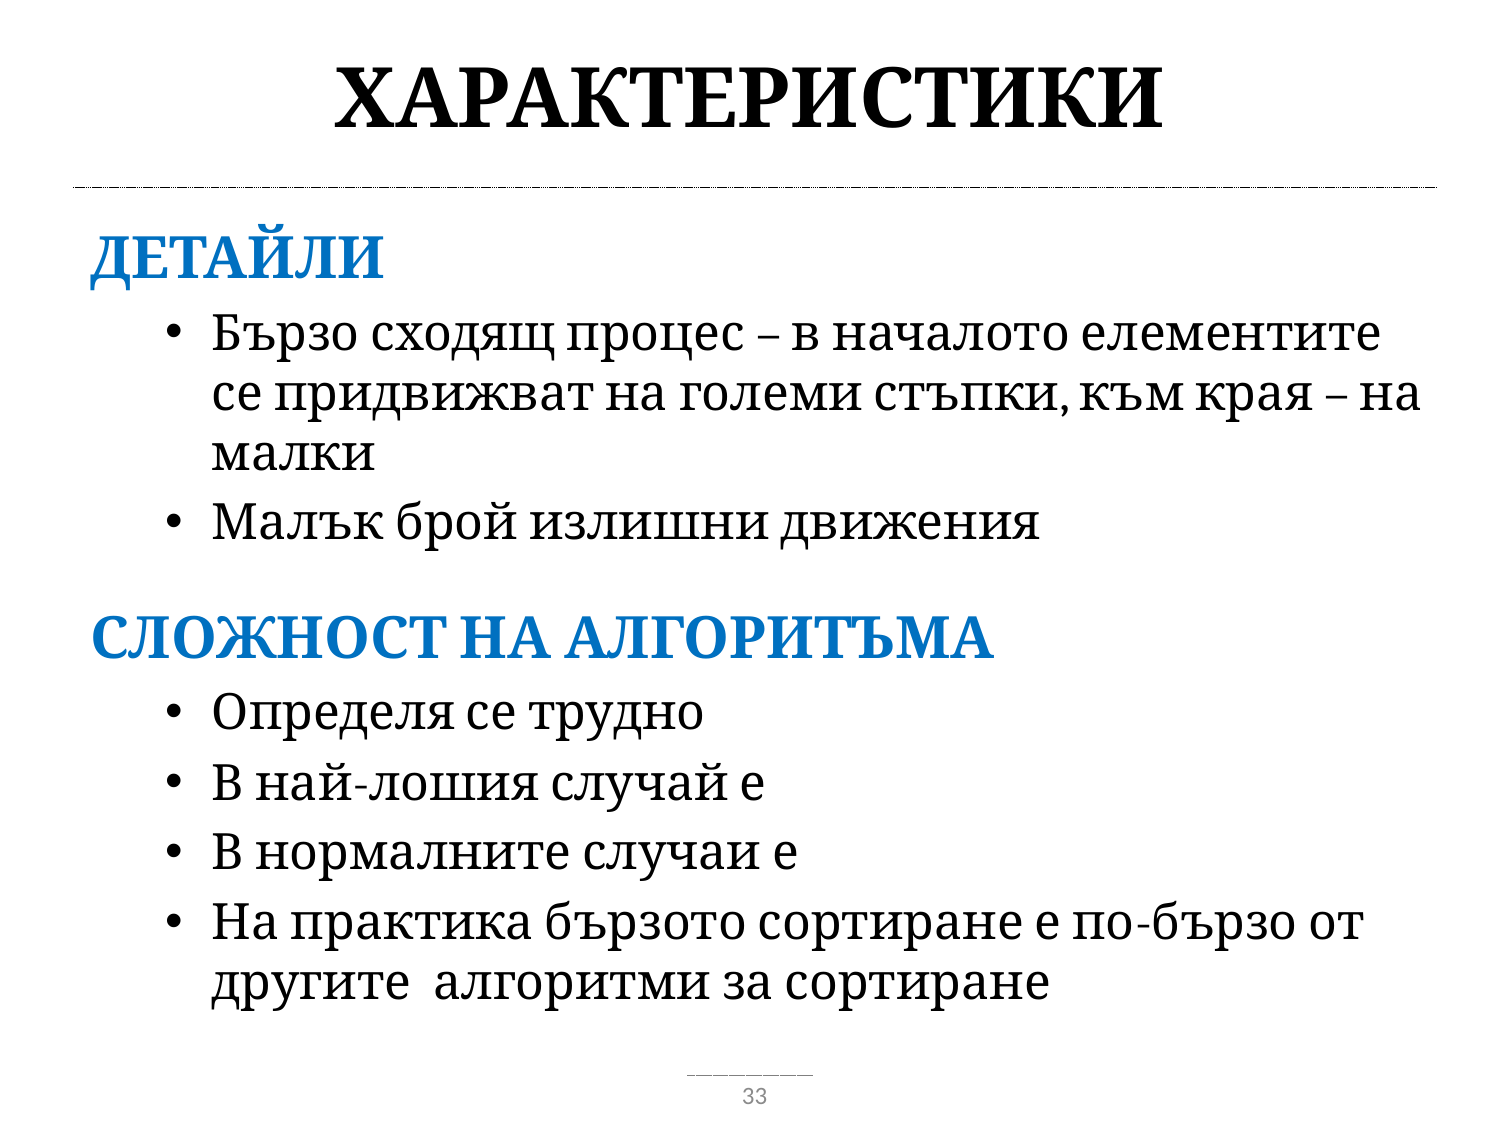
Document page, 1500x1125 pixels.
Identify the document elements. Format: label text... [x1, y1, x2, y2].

slide_number 33 [579, 1065, 930, 1125]
title Характеристики [0, 0, 1500, 188]
